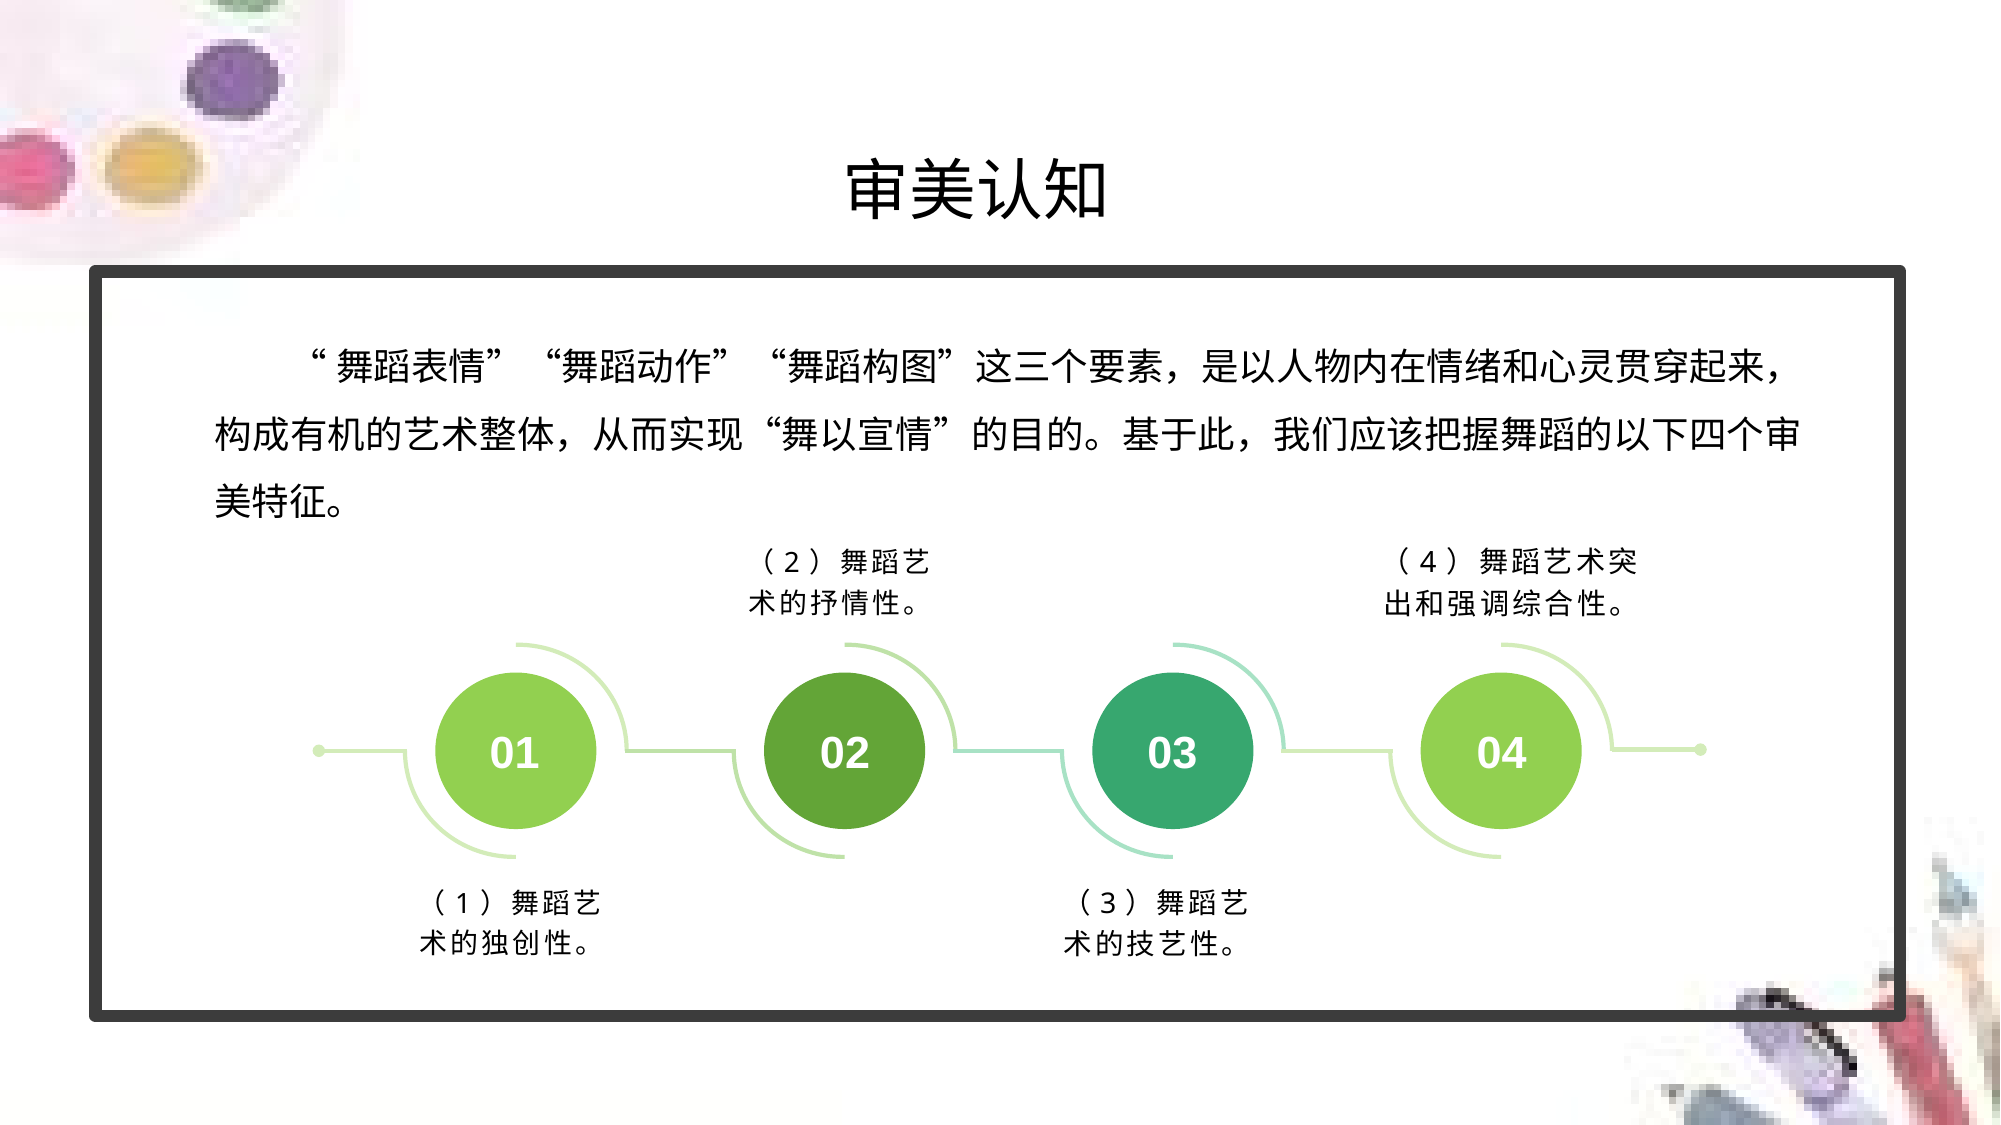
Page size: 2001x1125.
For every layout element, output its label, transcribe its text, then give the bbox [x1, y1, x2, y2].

text_box [1390, 754, 1502, 857]
text_box [764, 672, 926, 830]
text_box 01 [474, 716, 555, 786]
text_box 审美认知 [828, 140, 1172, 235]
text_box [435, 672, 597, 830]
text_box “舞蹈表情”“舞蹈动作”“舞蹈构图”这三个要素，是以人物内在情绪和心灵贯穿起来，构成有机的艺术整体，从而实现“舞以宣情”的目的。基于此，我们应该把握舞蹈的以下四个审美特征。 [199, 313, 1818, 531]
text_box [844, 644, 956, 749]
text_box 04 [1461, 716, 1542, 786]
text_box [1172, 644, 1284, 749]
text_box 02 [805, 716, 885, 786]
text_box [405, 753, 516, 857]
text_box [1501, 644, 1612, 750]
text_box [1062, 753, 1173, 857]
text_box [1420, 672, 1582, 830]
text_box [515, 644, 627, 749]
text_box （3）舞蹈艺术的技艺性。 [1045, 865, 1269, 972]
text_box （4）舞蹈艺术突出和强调综合性。 [1364, 525, 1658, 632]
text_box （1）舞蹈艺术的独创性。 [400, 865, 623, 972]
text_box （2）舞蹈艺术的抒情性。 [728, 525, 952, 632]
text_box [93, 269, 1902, 1018]
text_box [1092, 672, 1254, 830]
text_box 03 [1132, 716, 1213, 786]
text_box [734, 753, 845, 857]
picture [0, 0, 2000, 1125]
